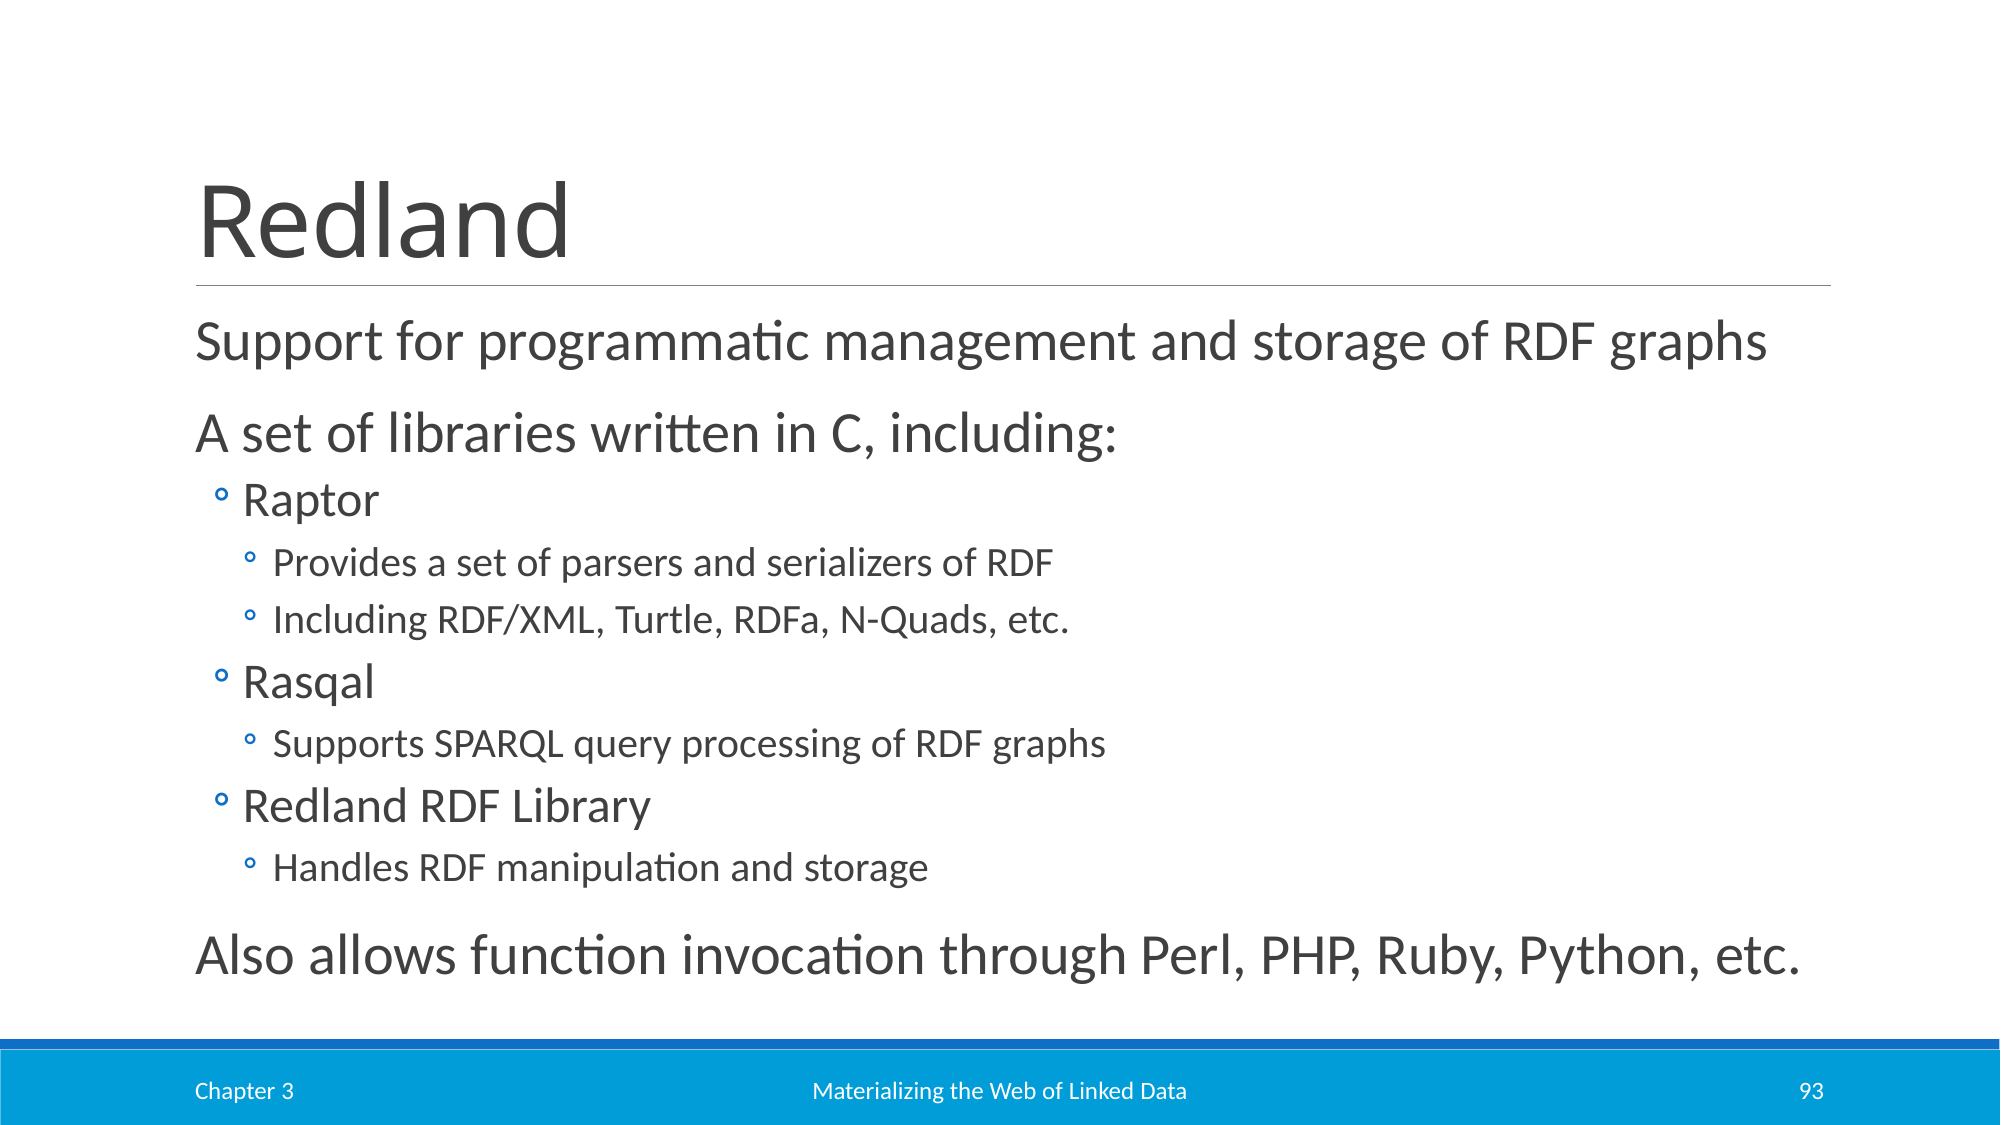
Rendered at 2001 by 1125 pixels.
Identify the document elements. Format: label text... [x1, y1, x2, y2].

title Redland [180, 47, 1830, 285]
list Support for programmatic management and storage of RDF graphs A set of libraries written in C, including: Raptor Provides a set of parsers and serializers of RDF Including RDF/XML, Turtle, RDFa, N-Quads, etc. Rasqal Supports SPARQL query processing of RDF graphs Redland RDF Library Handles RDF manipulation and storage Also allows function invocation through Perl, PHP, Ruby, Python, etc. [180, 302, 1830, 963]
footer Materializing the Web of Linked Data [604, 1059, 1396, 1120]
slide_number 93 [1624, 1059, 1840, 1120]
slide_number Chapter 3 [180, 1059, 586, 1120]
